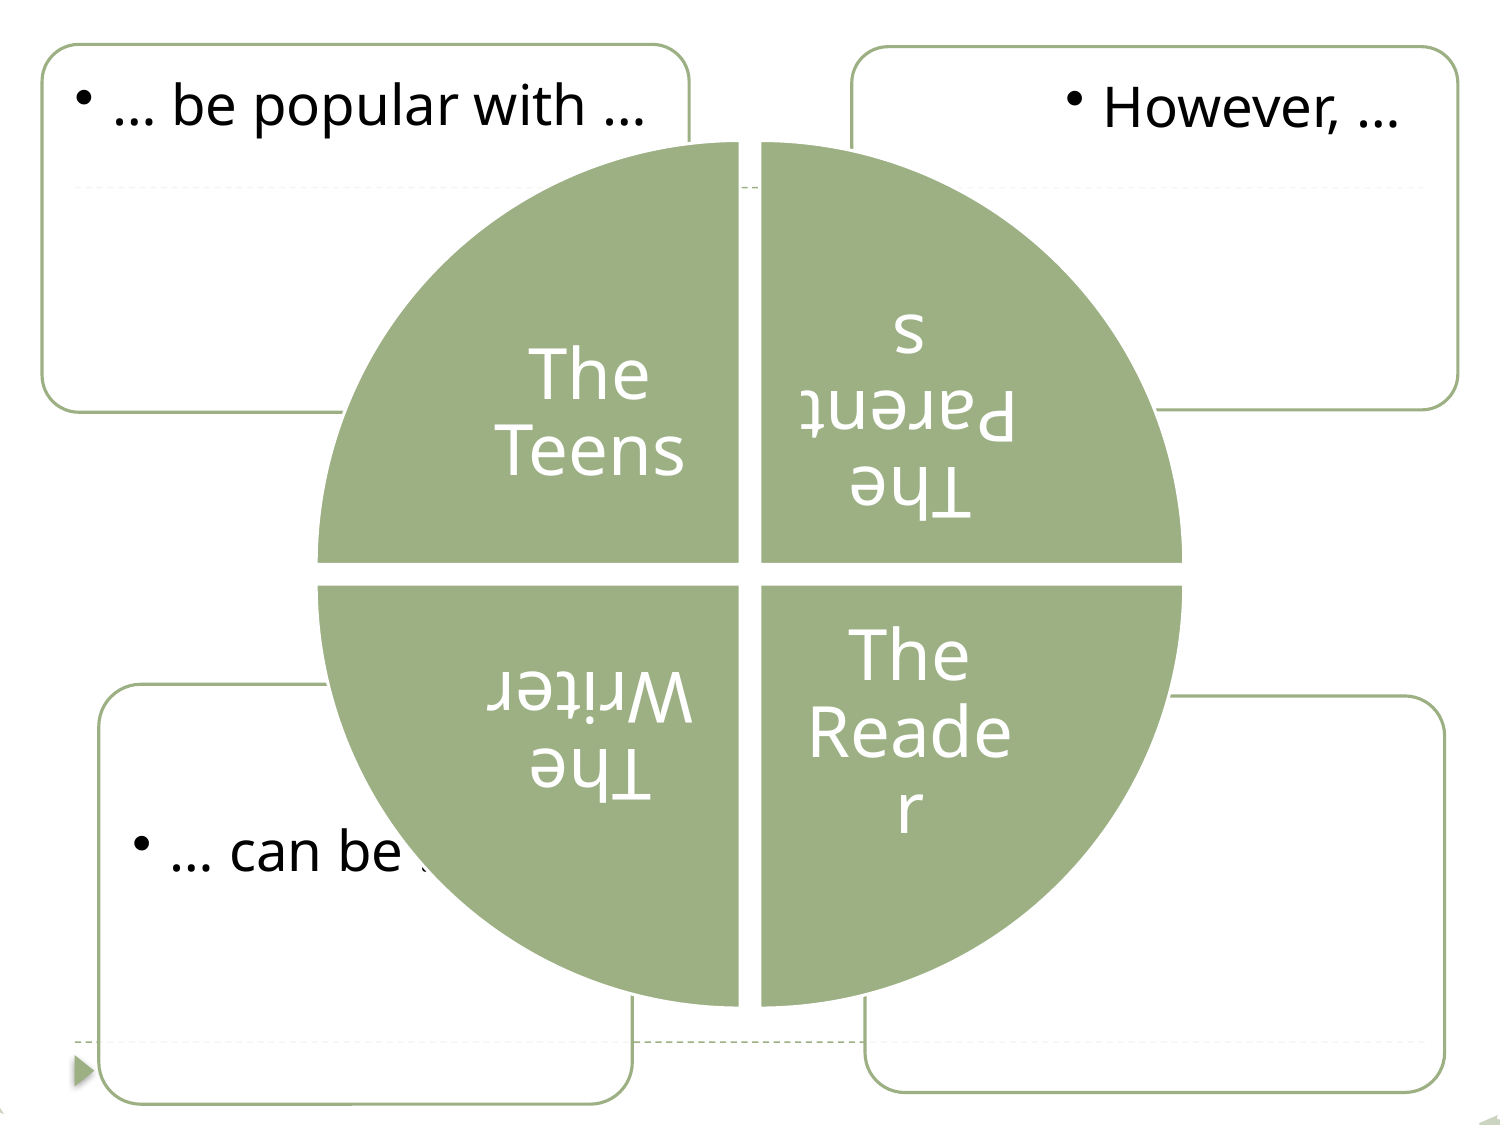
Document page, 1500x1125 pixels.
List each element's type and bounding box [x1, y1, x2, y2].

list [0, 77, 1500, 1071]
